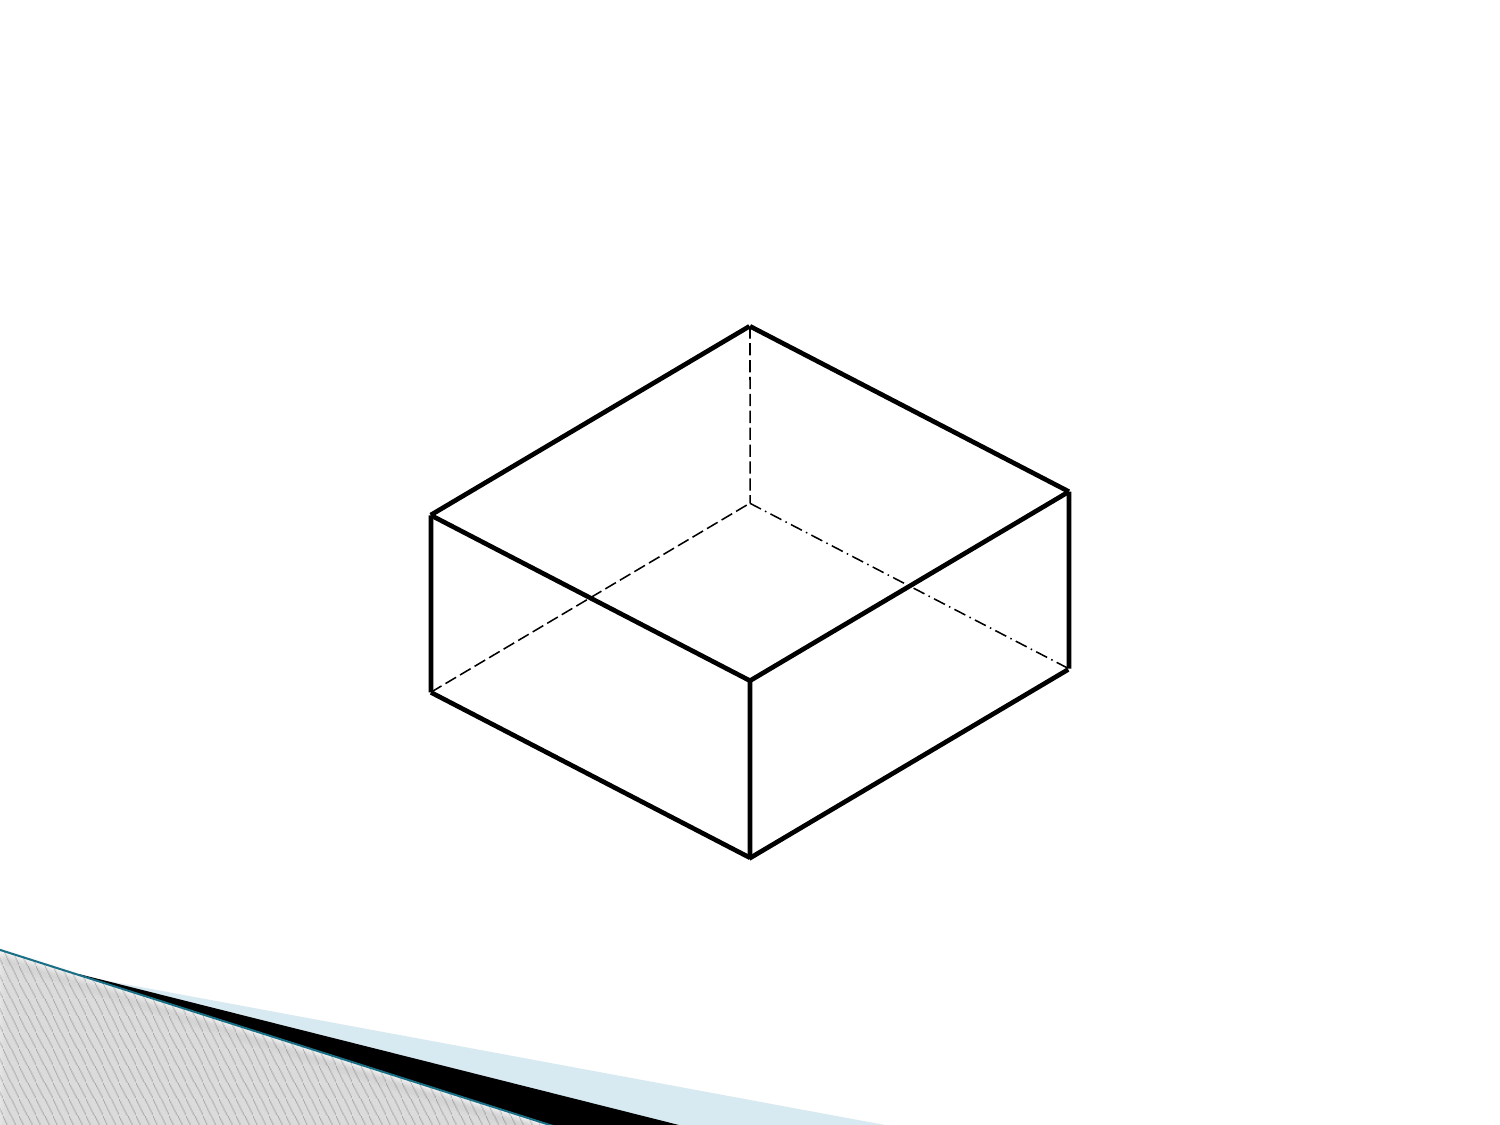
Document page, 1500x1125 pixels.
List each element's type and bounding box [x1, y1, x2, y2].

text_box [430, 326, 1070, 859]
